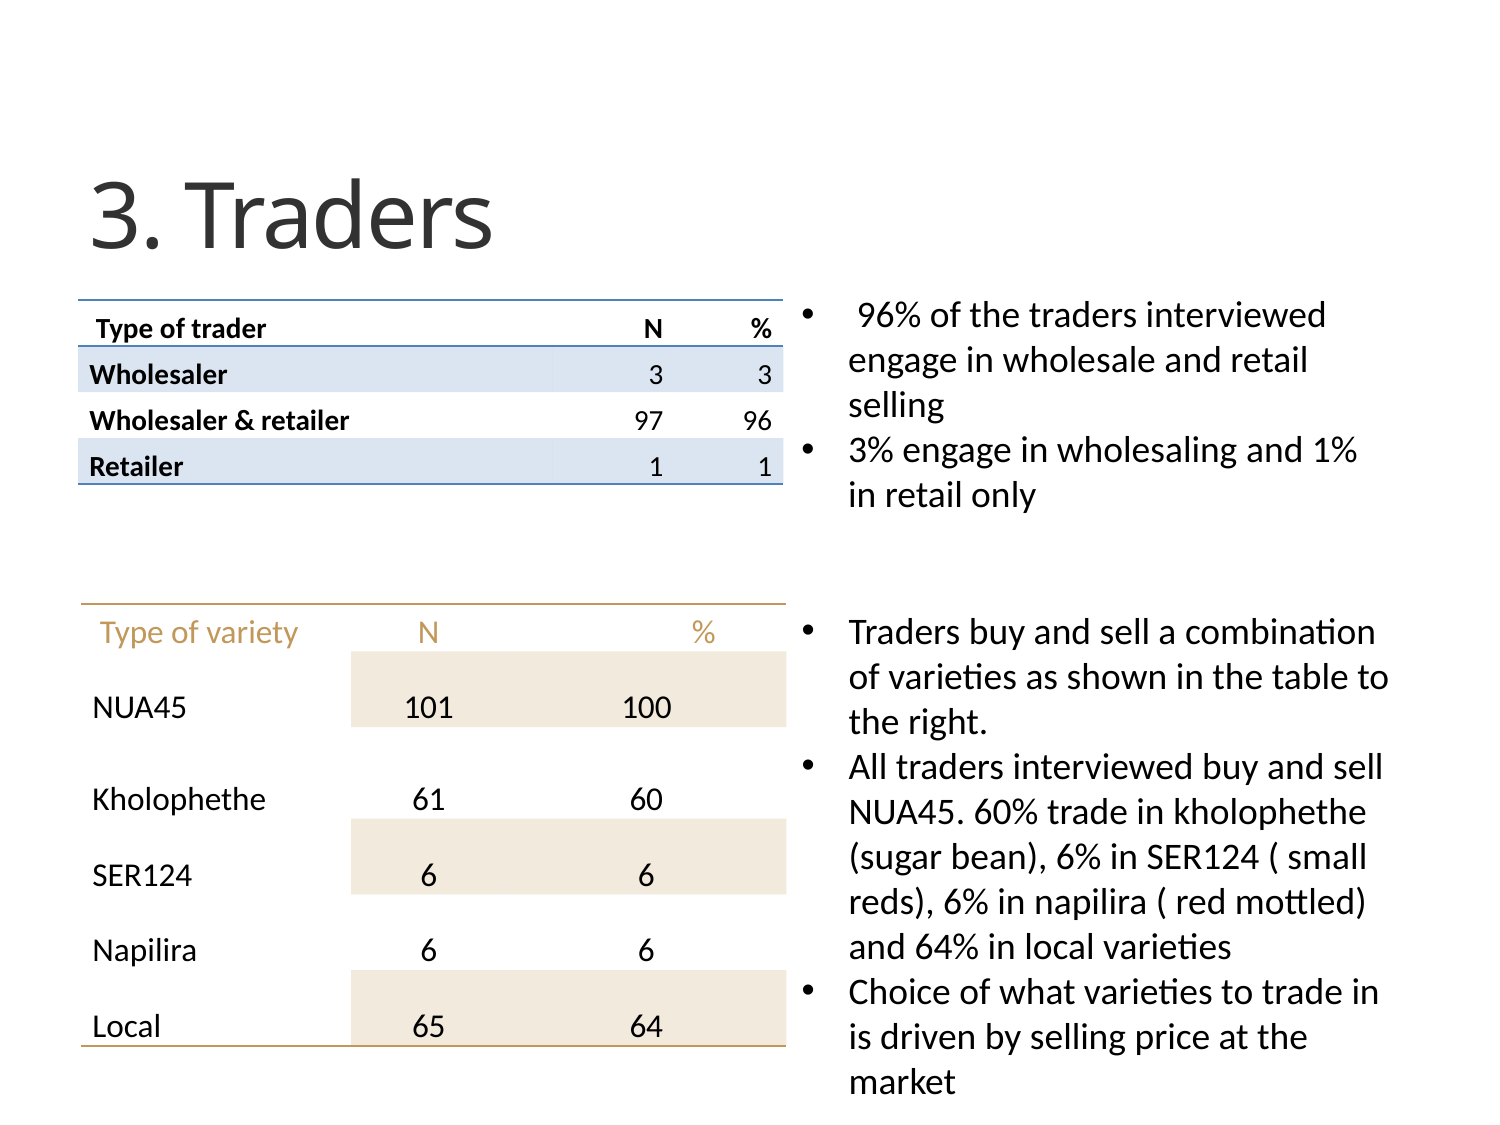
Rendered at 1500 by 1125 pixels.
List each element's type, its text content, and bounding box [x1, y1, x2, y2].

title 3. Traders [75, 149, 1325, 300]
table_cell Napilira [81, 894, 351, 970]
table_cell Retailer [78, 438, 552, 483]
table_header Type of trader [78, 301, 552, 345]
table_header Type of variety [81, 605, 351, 651]
table_cell SER124 [81, 819, 351, 894]
table_cell 61 [351, 727, 506, 819]
text_box Traders buy and sell a combination of varieties as shown in the table to the right. All traders interviewed buy and sell NUA45. 60% trade in kholophethe (sugar bean), 6% in SER124 ( small reds), 6% in napilira ( red mottled) and 64% in local varieties Choice of what varieties to trade in is driven by selling price at the market [786, 599, 1419, 1110]
text_box 96% of the traders interviewed engage in wholesale and retail selling 3% engage in wholesaling and 1% in retail only [786, 283, 1392, 523]
table_cell 100 [506, 651, 786, 727]
table_header % [506, 605, 786, 651]
table_cell 6 [506, 894, 786, 970]
table_header N [552, 301, 674, 345]
table_cell 96 [674, 392, 783, 438]
table_cell 3 [674, 347, 783, 392]
table_cell 6 [351, 894, 506, 970]
table_cell 1 [552, 438, 674, 483]
table_cell 97 [552, 392, 674, 438]
table_cell Wholesaler & retailer [78, 392, 552, 438]
table_cell 64 [506, 970, 786, 1045]
table_cell NUA45 [81, 651, 351, 727]
table_cell 65 [351, 970, 506, 1045]
table_cell 101 [351, 651, 506, 727]
table_cell 3 [552, 347, 674, 392]
table_cell 6 [351, 819, 506, 894]
table_cell Wholesaler [78, 347, 552, 392]
table_cell Kholophethe [81, 727, 351, 819]
table_cell 1 [674, 438, 783, 483]
table_cell 60 [506, 727, 786, 819]
table_header N [351, 605, 506, 651]
table_cell Local [81, 970, 351, 1045]
table_cell 6 [506, 819, 786, 894]
table_header % [674, 301, 783, 345]
